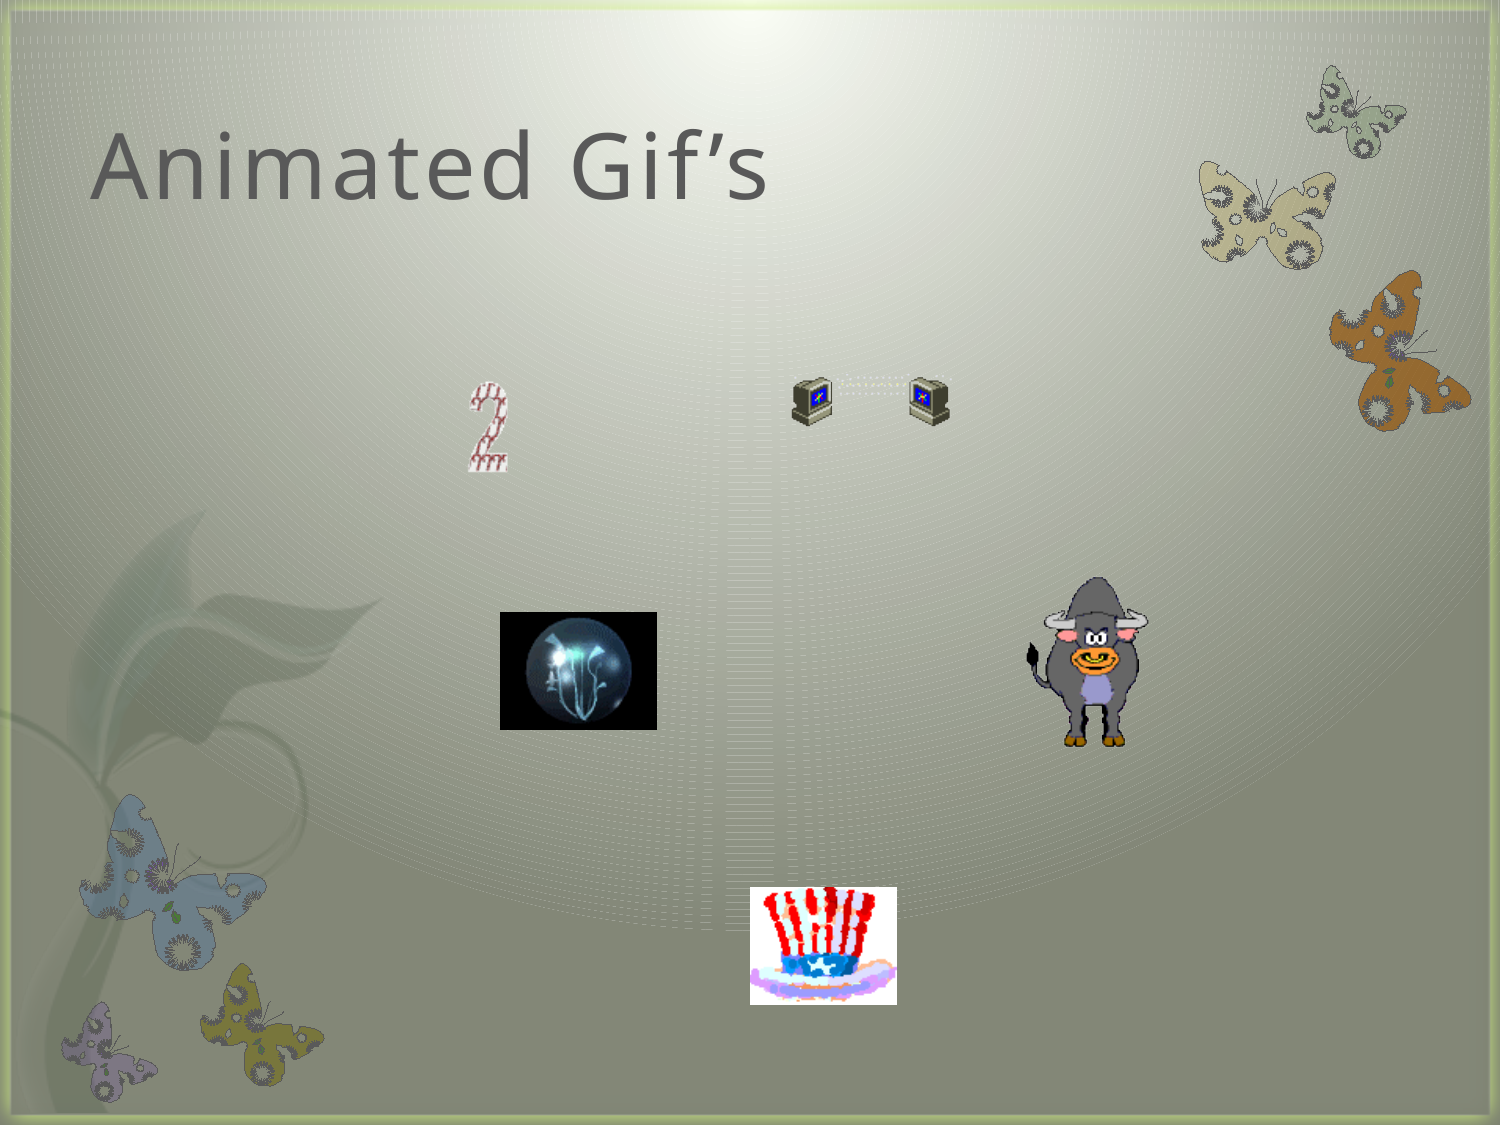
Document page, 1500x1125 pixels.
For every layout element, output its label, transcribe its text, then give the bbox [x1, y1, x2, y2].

picture [437, 374, 547, 485]
picture [0, 474, 402, 1113]
picture [749, 887, 898, 1005]
title Animated Gif’s [75, 24, 1200, 300]
picture [787, 374, 955, 430]
picture [499, 612, 657, 730]
picture [1024, 574, 1171, 749]
